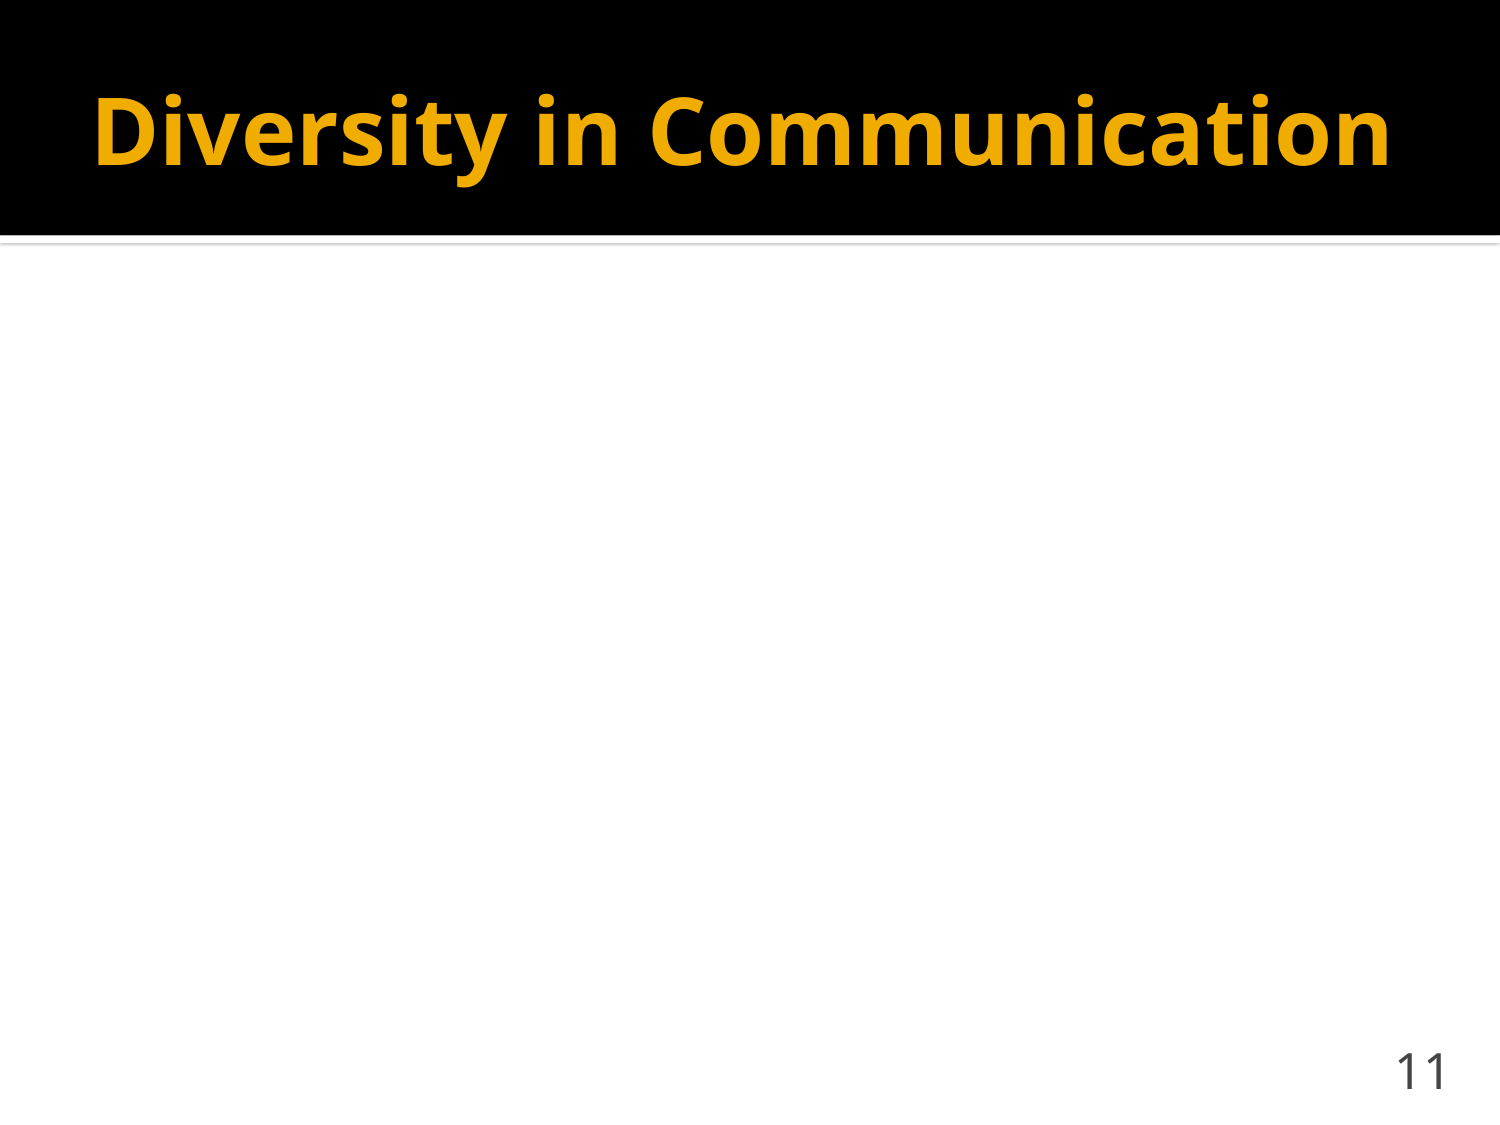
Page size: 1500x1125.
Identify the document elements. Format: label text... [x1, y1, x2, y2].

title Diversity in Communication [75, 25, 1425, 231]
slide_number 11 [1345, 1062, 1467, 1108]
